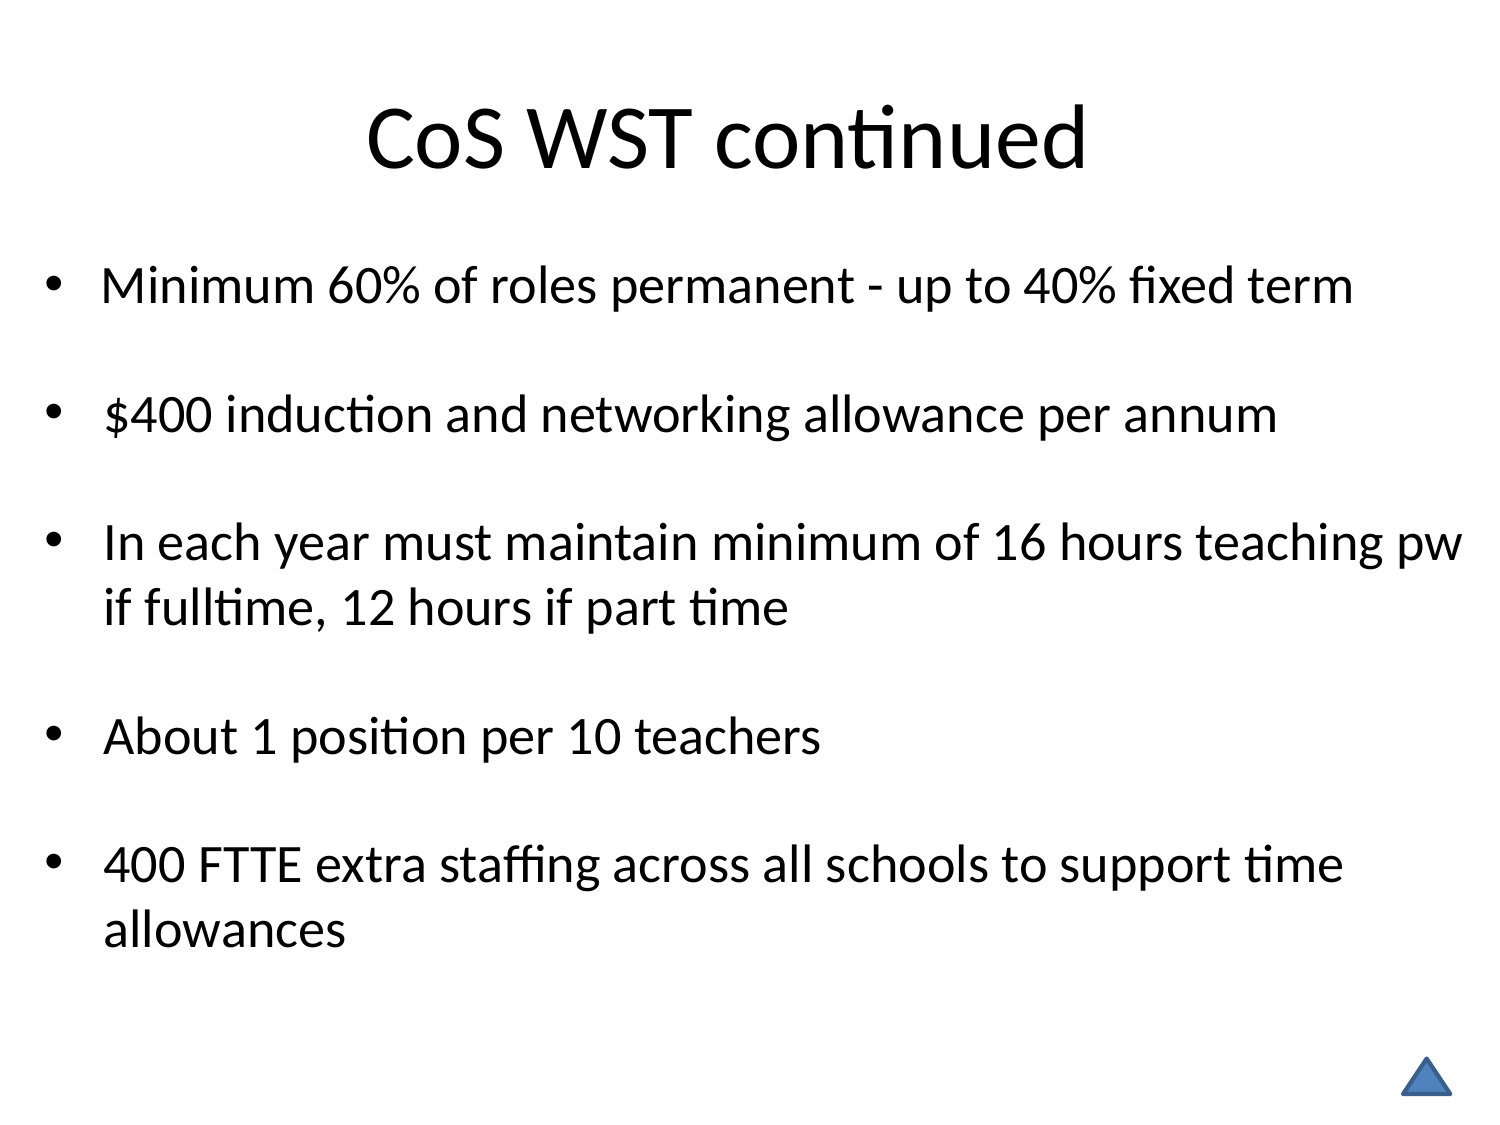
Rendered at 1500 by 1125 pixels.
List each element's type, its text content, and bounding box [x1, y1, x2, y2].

list Minimum 60% of roles permanent - up to 40% fixed term $400 induction and networking allowance per annum In each year must maintain minimum of 16 hours teaching pw if fulltime, 12 hours if part time About 1 position per 10 teachers 400 FTTE extra staffing across all schools to support time allowances [29, 196, 1483, 1071]
title CoS WST continued [53, 42, 1404, 196]
text_box [1401, 1056, 1453, 1097]
